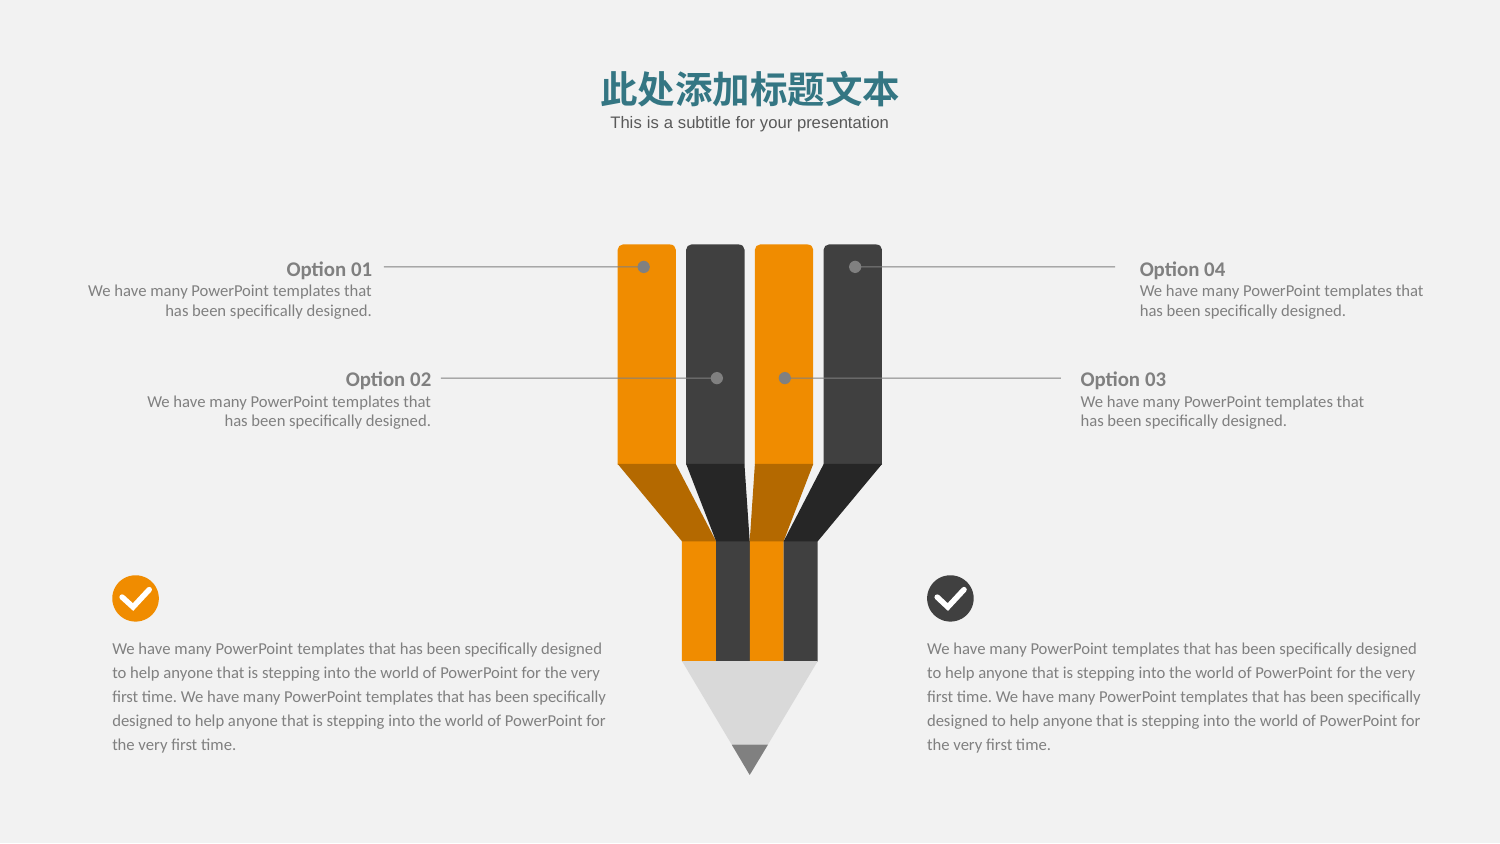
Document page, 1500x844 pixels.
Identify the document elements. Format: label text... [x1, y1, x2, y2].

text_box 此处添加标题文本 [567, 58, 933, 119]
text_box This is a subtitle for your presentation [602, 112, 898, 133]
text_box We have many PowerPoint templates that has been specifically designed to help anyone that is stepping into the world of PowerPoint for the very first time. We have many PowerPoint templates that has been specifically designed to help anyone that is stepping into the world of PowerPoint for the very first time. [927, 634, 1435, 755]
text_box Option 03 We have many PowerPoint templates that has been specifically designed. [1080, 365, 1376, 431]
text_box Option 01 We have many PowerPoint templates that has been specifically designed. [76, 255, 373, 321]
text_box Option 04 We have many PowerPoint templates that has been specifically designed. [1139, 255, 1436, 321]
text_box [617, 244, 883, 776]
text_box We have many PowerPoint templates that has been specifically designed to help anyone that is stepping into the world of PowerPoint for the very first time. We have many PowerPoint templates that has been specifically designed to help anyone that is stepping into the world of PowerPoint for the very first time. [112, 634, 612, 755]
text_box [111, 574, 160, 622]
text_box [926, 574, 974, 622]
text_box Option 02 We have many PowerPoint templates that has been specifically designed. [135, 365, 432, 431]
